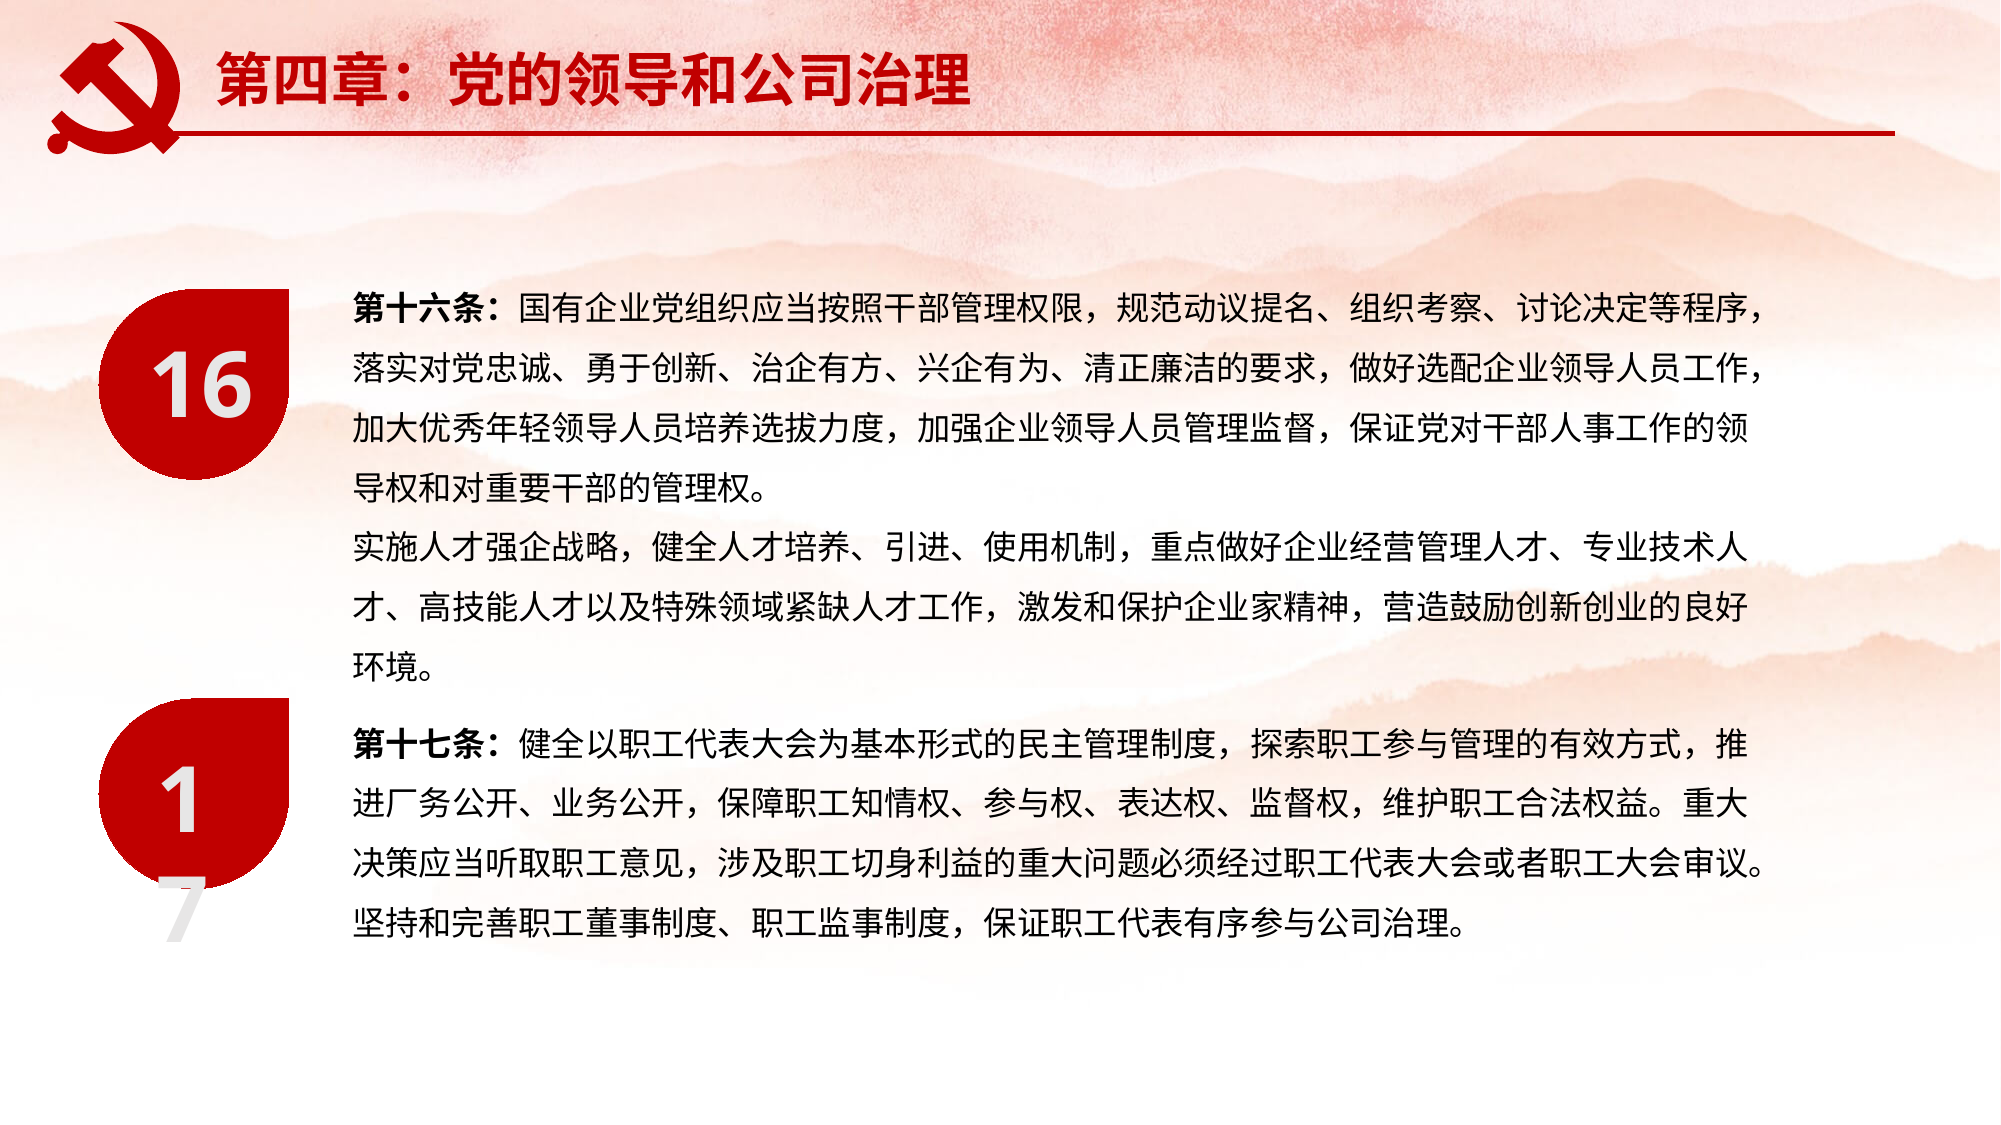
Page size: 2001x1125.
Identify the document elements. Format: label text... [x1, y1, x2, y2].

text_box [98, 698, 289, 874]
text_box 第四章：党的领导和公司治理 [199, 134, 1022, 191]
text_box 17 [142, 733, 273, 969]
text_box 第十六条：国有企业党组织应当按照干部管理权限，规范动议提名、组织考察、讨论决定等程序，落实对党忠诚、勇于创新、治企有方、兴企有为、清正廉洁的要求，做好选配企业领导人员工作，加大优秀年轻领导人员培养选拔力度，加强企业领导人员管理监督，保证党对干部人事工作的领导权和对重要干部的管理权。 实施人才强企战略，健全人才培养、引进、使用机制，重点做好企业经营管理人才、专业技术人才、高技能人才以及特殊领域紧缺人才工作，激发和保护企业家精神，营造鼓励创新创业的良好环境。 [337, 259, 1793, 694]
text_box [98, 289, 289, 480]
text_box 16 [134, 318, 269, 444]
text_box 第四章：党的领导和公司治理 [199, 35, 1022, 133]
picture [0, 0, 2001, 1125]
text_box [47, 21, 180, 155]
text_box 第十七条：健全以职工代表大会为基本形式的民主管理制度，探索职工参与管理的有效方式，推进厂务公开、业务公开，保障职工知情权、参与权、表达权、监督权，维护职工合法权益。重大决策应当听取职工意见，涉及职工切身利益的重大问题必须经过职工代表大会或者职工大会审议。坚持和完善职工董事制度、职工监事制度，保证职工代表有序参与公司治理。 [337, 695, 1774, 950]
